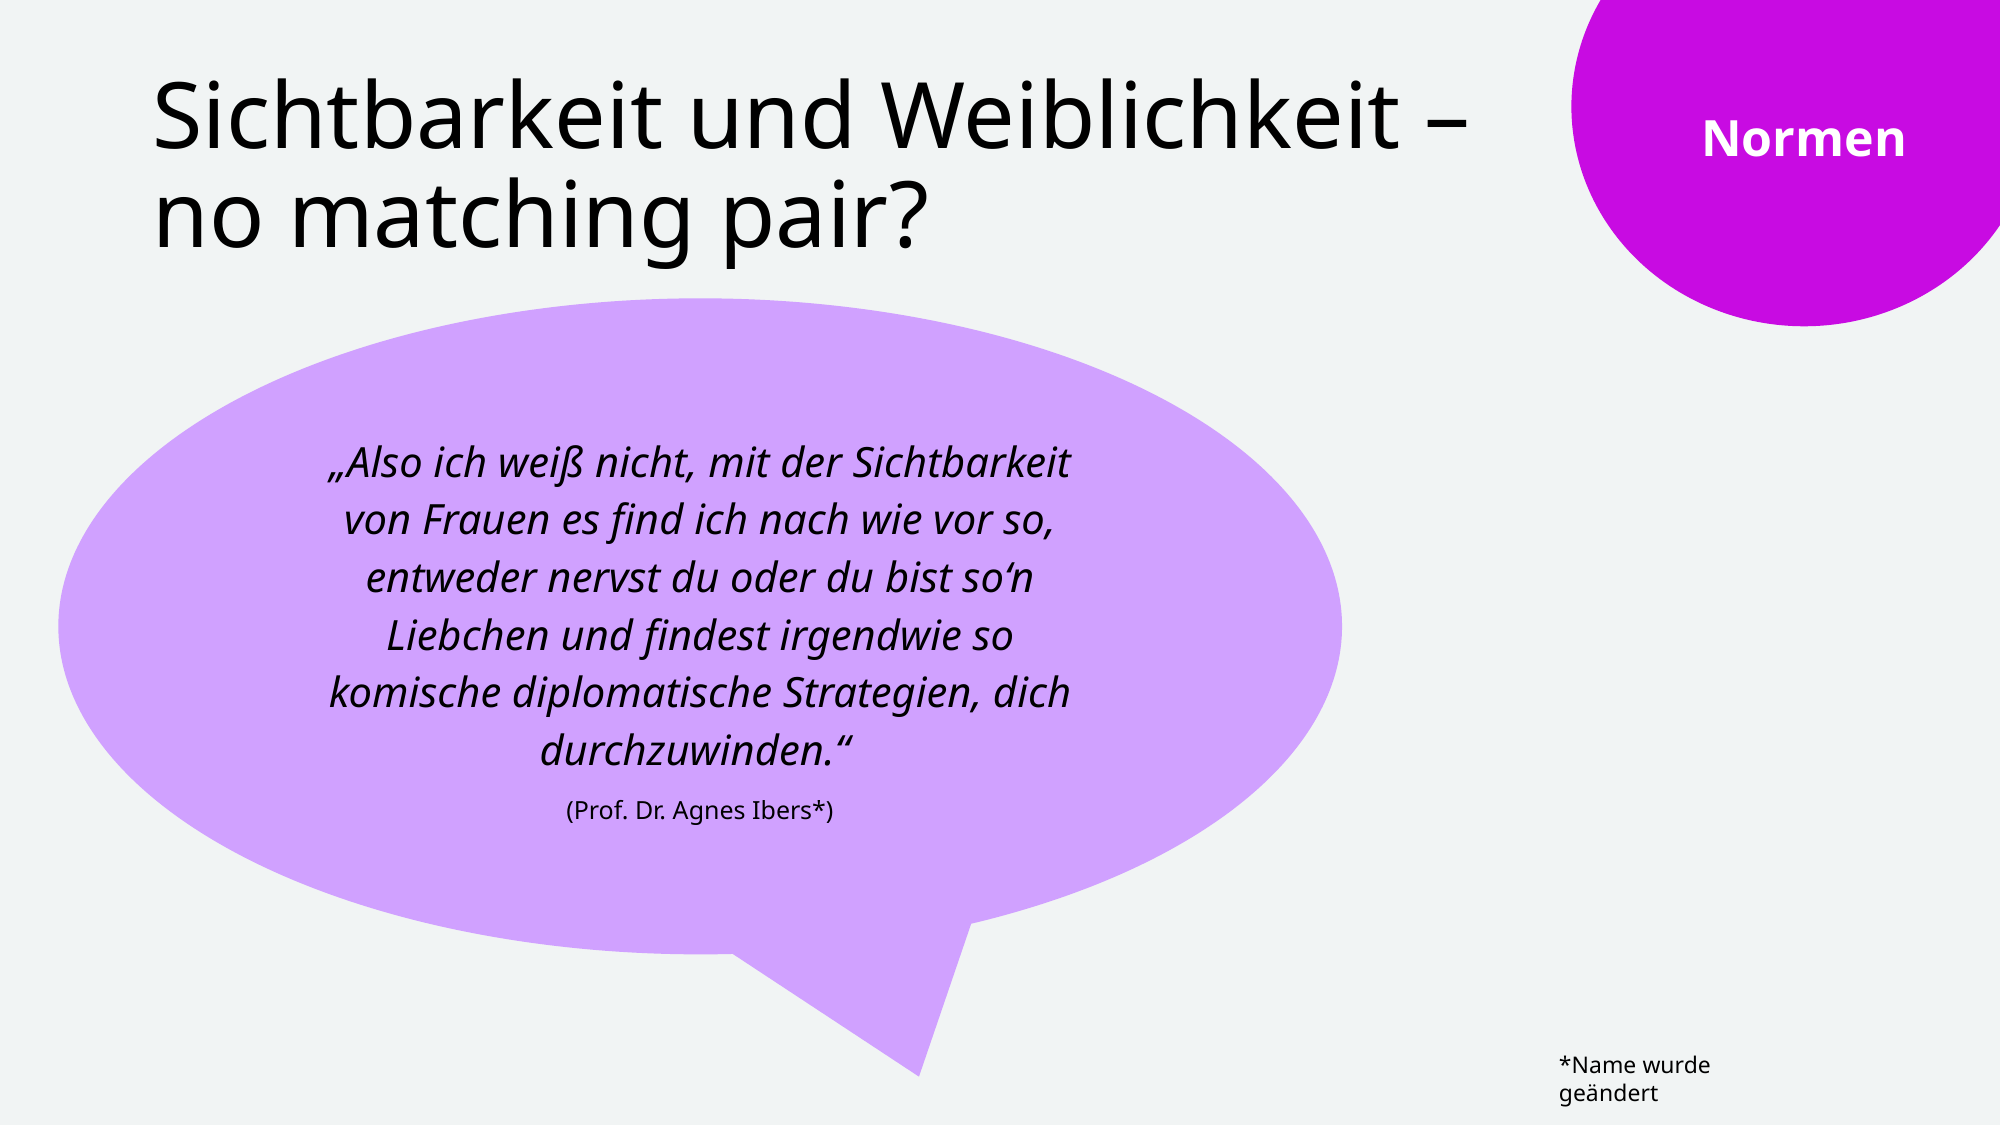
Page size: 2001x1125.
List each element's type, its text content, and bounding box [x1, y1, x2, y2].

text_box *Name wurde geändert [1544, 1043, 1827, 1114]
title Sichtbarkeit und Weiblichkeit – no matching pair? [137, 59, 1655, 278]
text_box Normen [1570, 0, 2000, 328]
text_box „Also ich weiß nicht, mit der Sichtbarkeit von Frauen es find ich nach wie vor so, entweder nervst du oder du bist so‘n Liebchen und findest irgendwie so komische diplomatische Strategien, dich durchzuwinden.“ (Prof. Dr. Agnes Ibers*) [58, 298, 1343, 1077]
